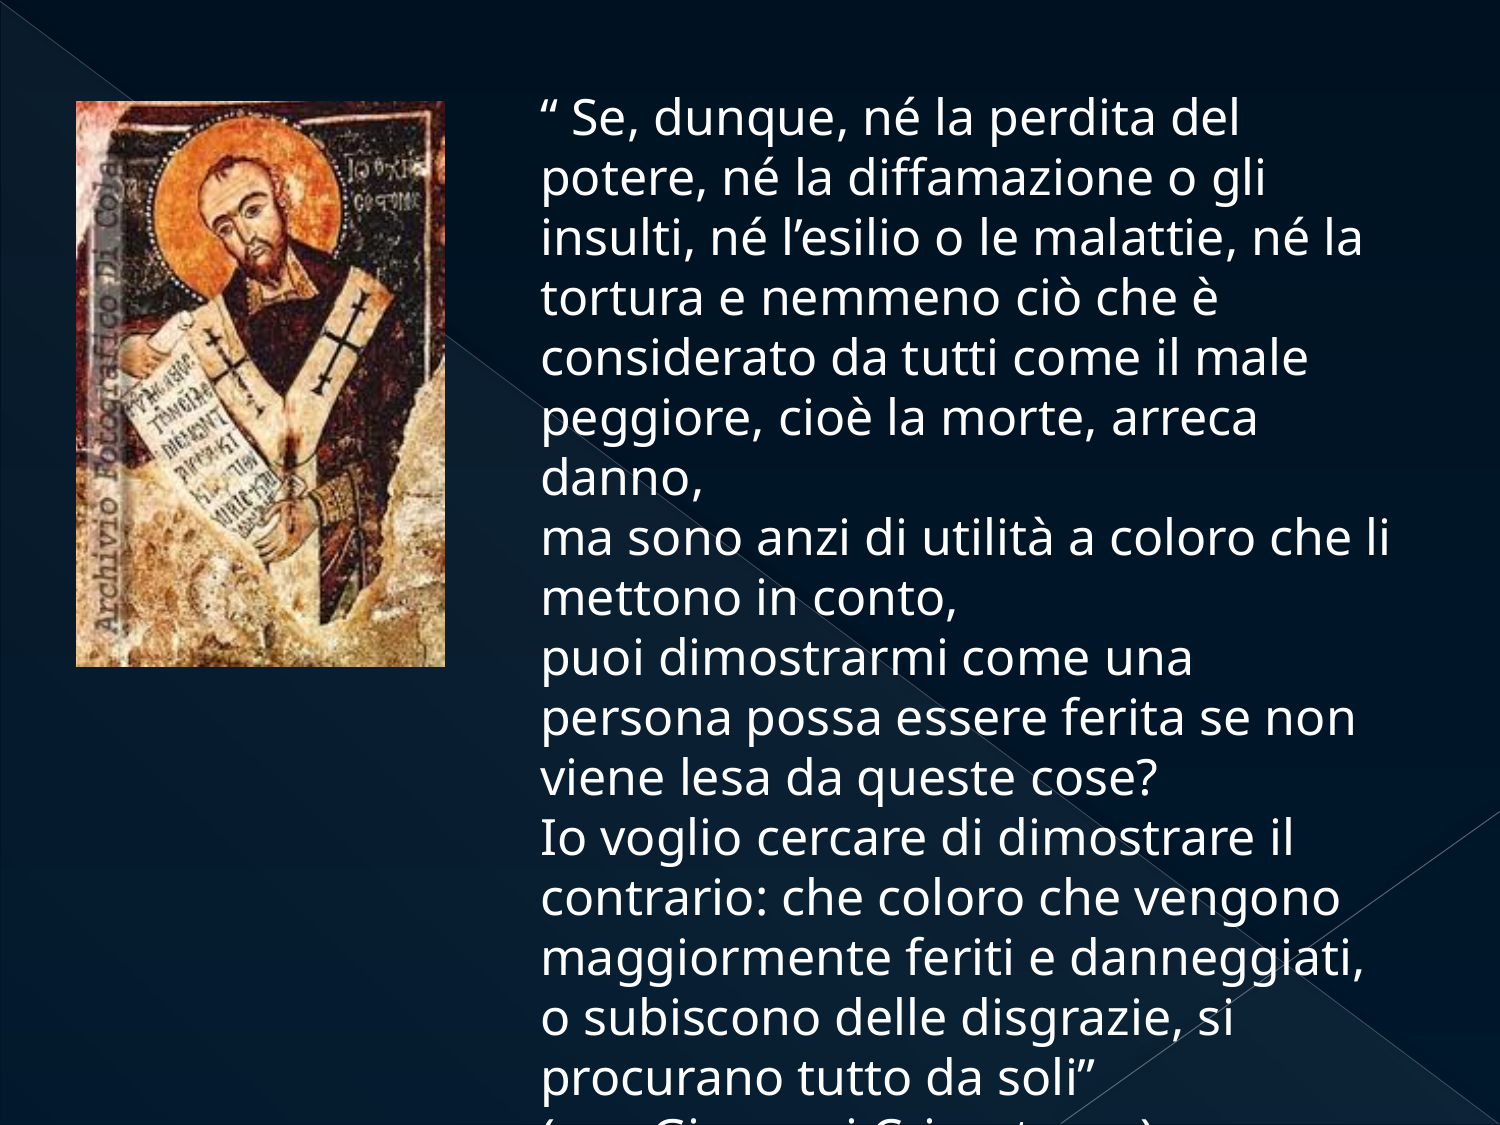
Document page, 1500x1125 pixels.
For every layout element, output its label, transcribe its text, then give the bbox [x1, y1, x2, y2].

picture [76, 101, 445, 667]
text_box “ Se, dunque, né la perdita del potere, né la diffamazione o gli insulti, né l’esilio o le malattie, né la tortura e nemmeno ciò che è considerato da tutti come il male peggiore, cioè la morte, arreca danno, ma sono anzi di utilità a coloro che li mettono in conto, puoi dimostrarmi come una persona possa essere ferita se non viene lesa da queste cose? Io voglio cercare di dimostrare il contrario: che coloro che vengono maggiormente feriti e danneggiati, o subiscono delle disgrazie, si procurano tutto da soli” (san Giovanni Crisostomo) [525, 78, 1412, 1125]
